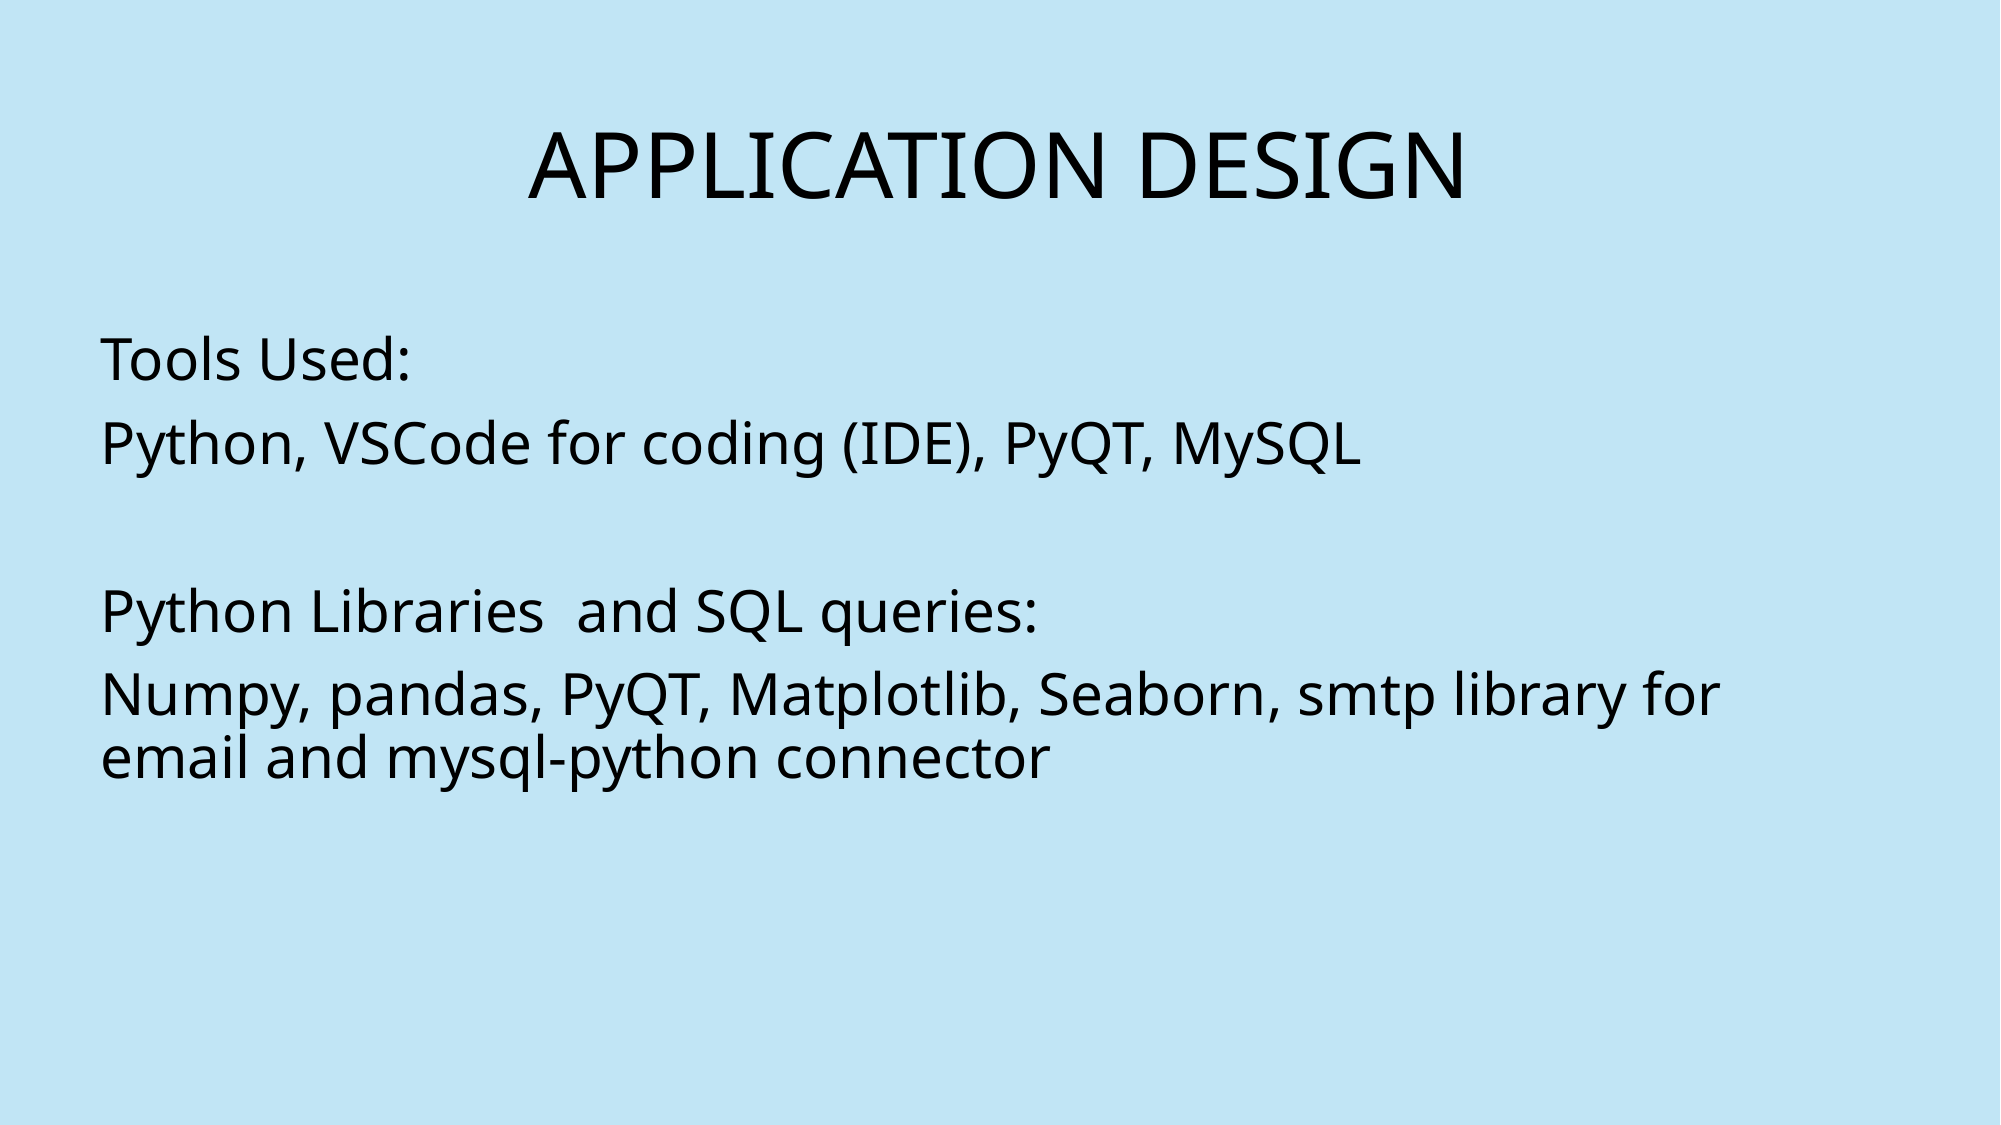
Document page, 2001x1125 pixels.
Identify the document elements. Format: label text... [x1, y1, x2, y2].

list Tools Used: Python, VSCode for coding (IDE), PyQT, MySQL Python Libraries and SQL queries: Numpy, pandas, PyQT, Matplotlib, Seaborn, smtp library for email and mysql-python connector [85, 322, 1811, 1037]
title APPLICATION DESIGN [137, 59, 1863, 278]
